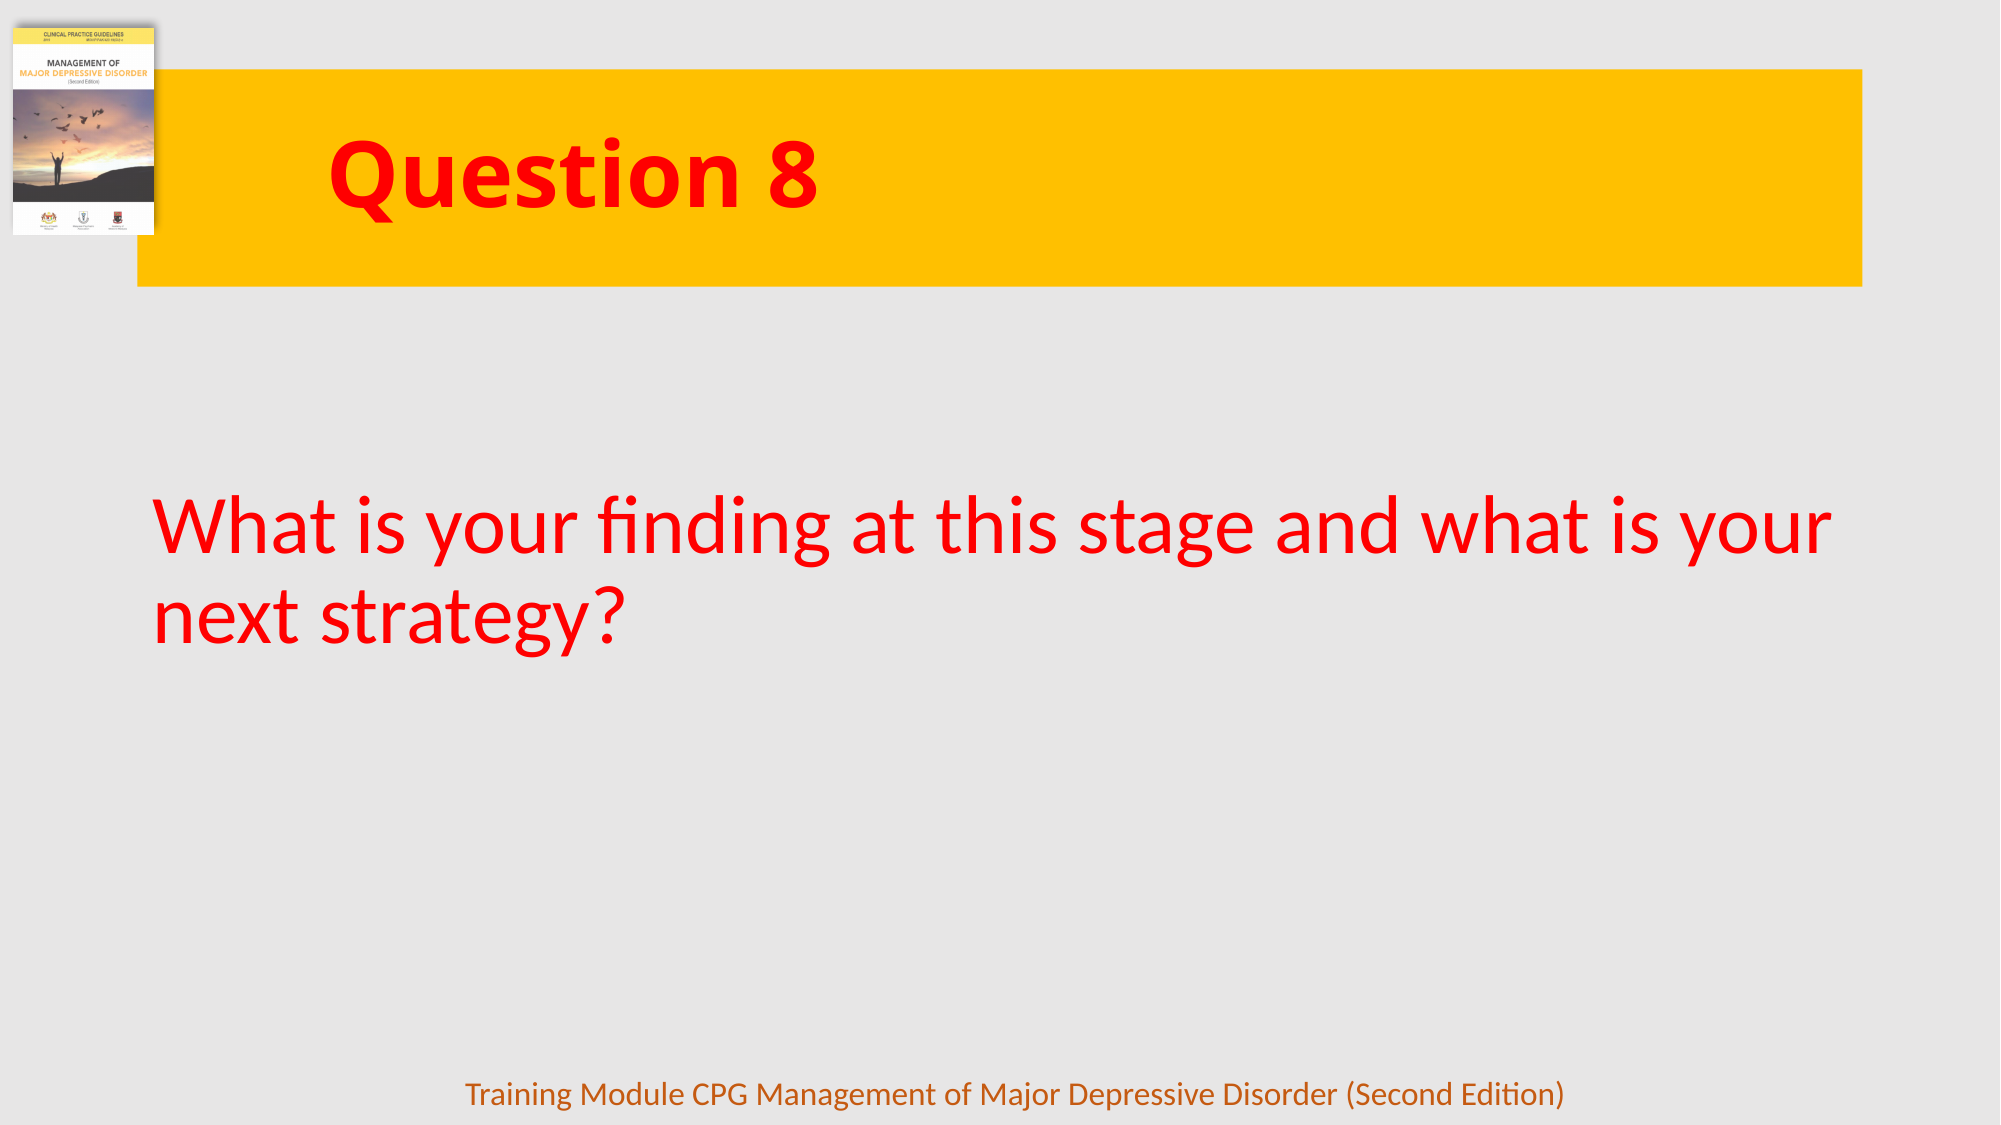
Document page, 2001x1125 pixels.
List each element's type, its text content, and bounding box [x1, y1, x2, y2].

list What is your finding at this stage and what is your next strategy? [137, 299, 1863, 1014]
title Question 8 [137, 69, 1863, 287]
text_box Training Module CPG Management of Major Depressive Disorder (Second Edition) [450, 1065, 1832, 1120]
picture [13, 28, 154, 235]
